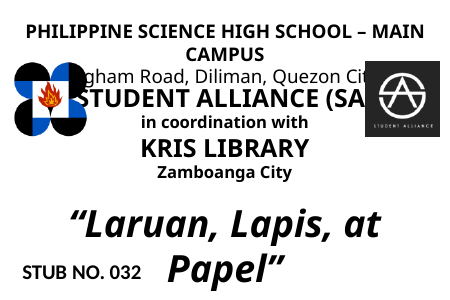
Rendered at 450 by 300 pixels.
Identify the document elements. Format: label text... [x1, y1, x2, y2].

text_box “Laruan, Lapis, at Papel” [0, 192, 450, 298]
picture [364, 60, 441, 137]
text_box STUB NO. 032 [7, 251, 213, 292]
picture [12, 60, 88, 137]
text_box STUDENT ALLIANCE (SA) in coordination with KRIS LIBRARY Zamboanga City [0, 74, 450, 190]
text_box PHILIPPINE SCIENCE HIGH SCHOOL – MAIN CAMPUS Agham Road, Diliman, Quezon City [0, 12, 450, 74]
